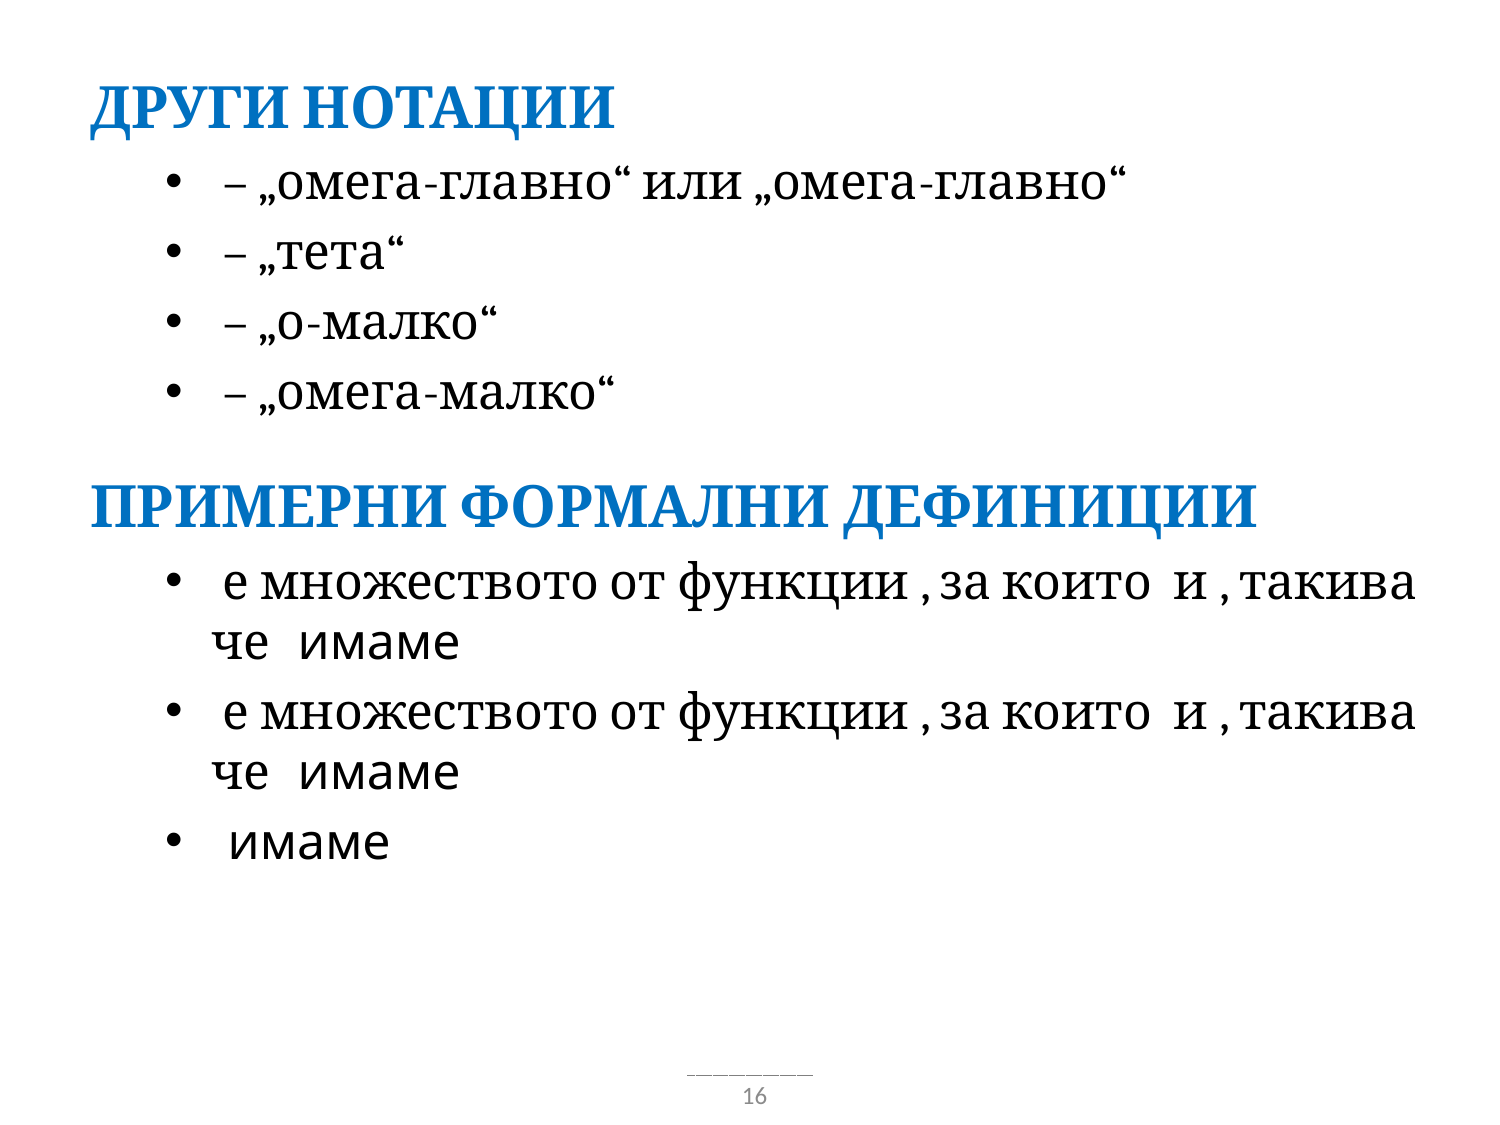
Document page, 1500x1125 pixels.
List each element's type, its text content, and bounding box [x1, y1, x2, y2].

slide_number 16 [579, 1065, 930, 1125]
